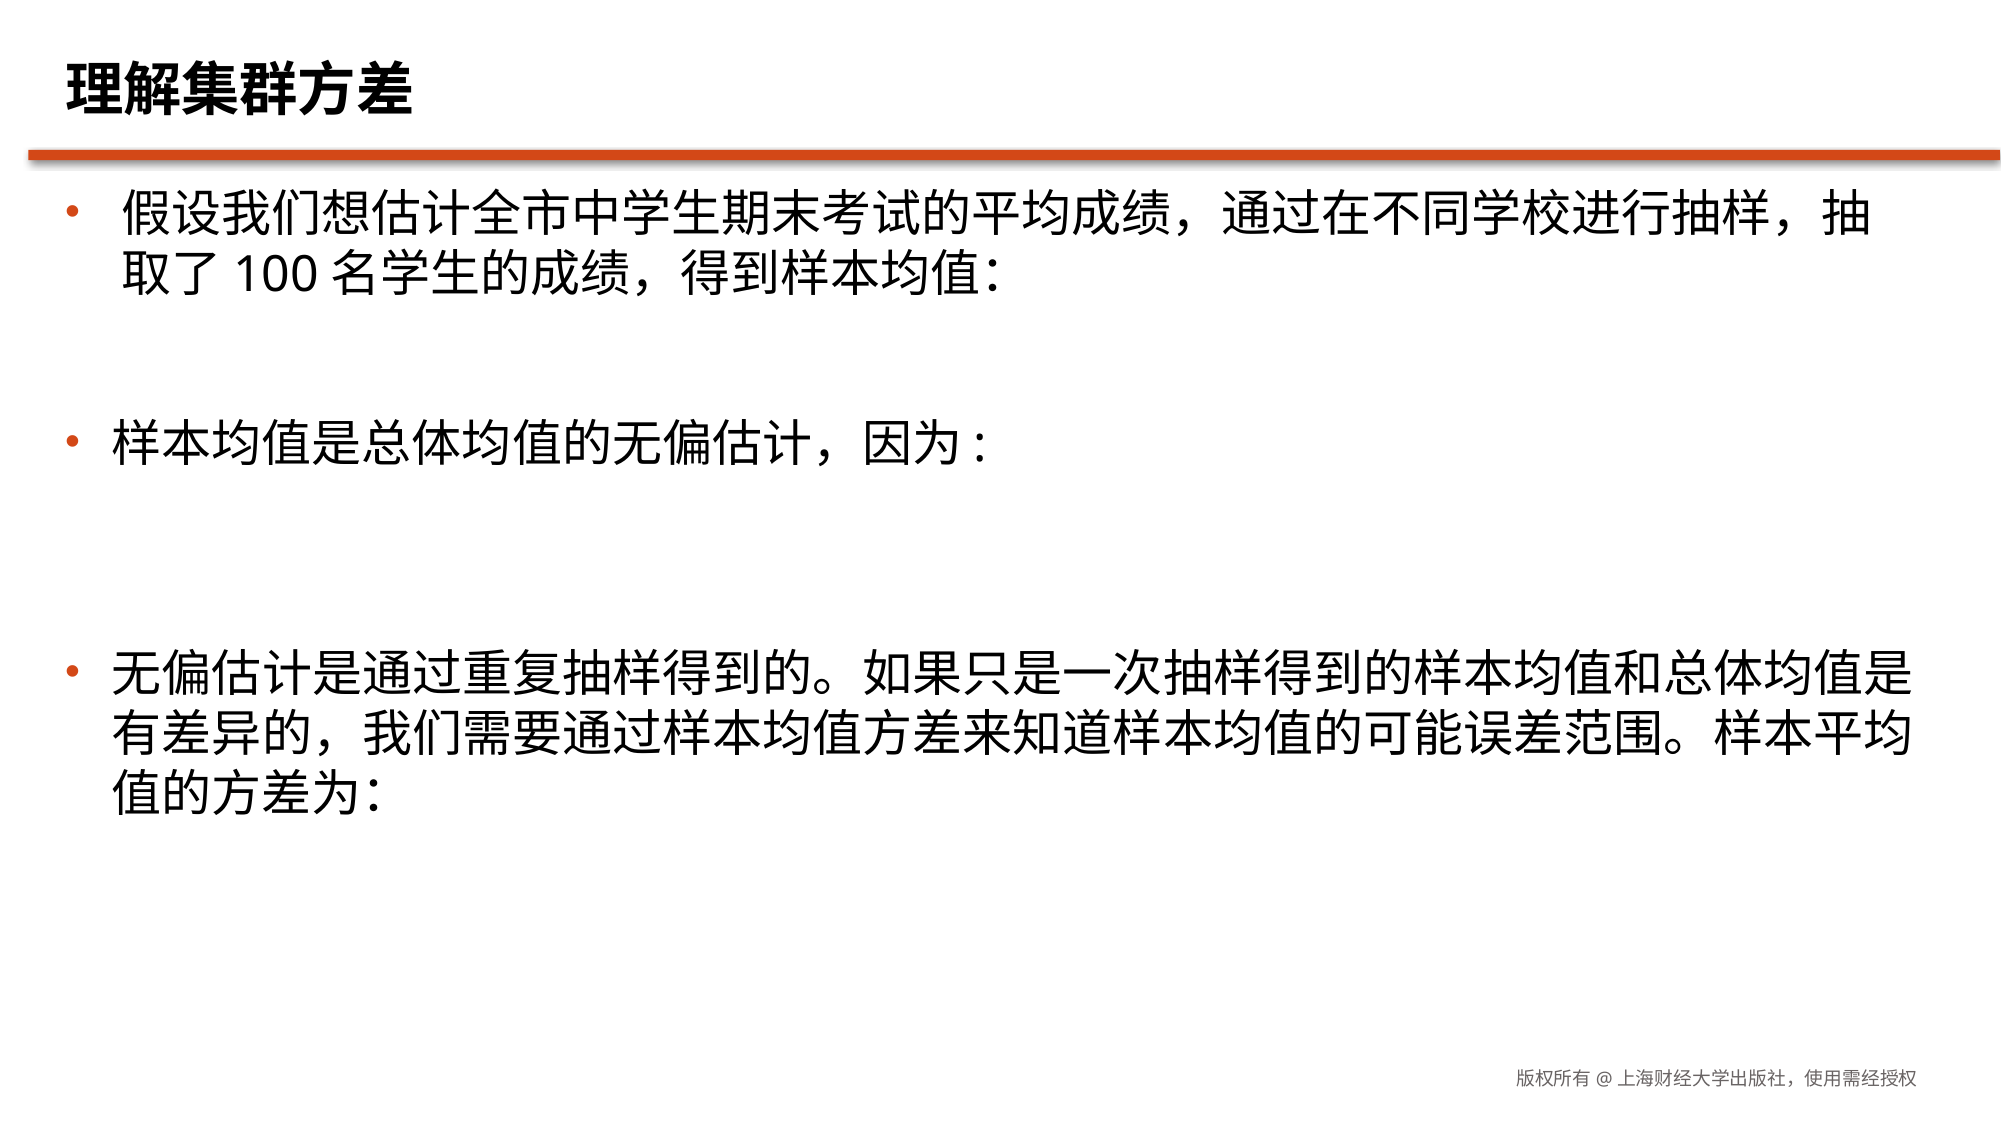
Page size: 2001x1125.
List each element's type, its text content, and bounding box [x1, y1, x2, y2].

title 理解集群方差 [50, 50, 1825, 138]
footer 版权所有@上海财经大学出版社，使用需经授权 [1483, 1046, 1950, 1109]
